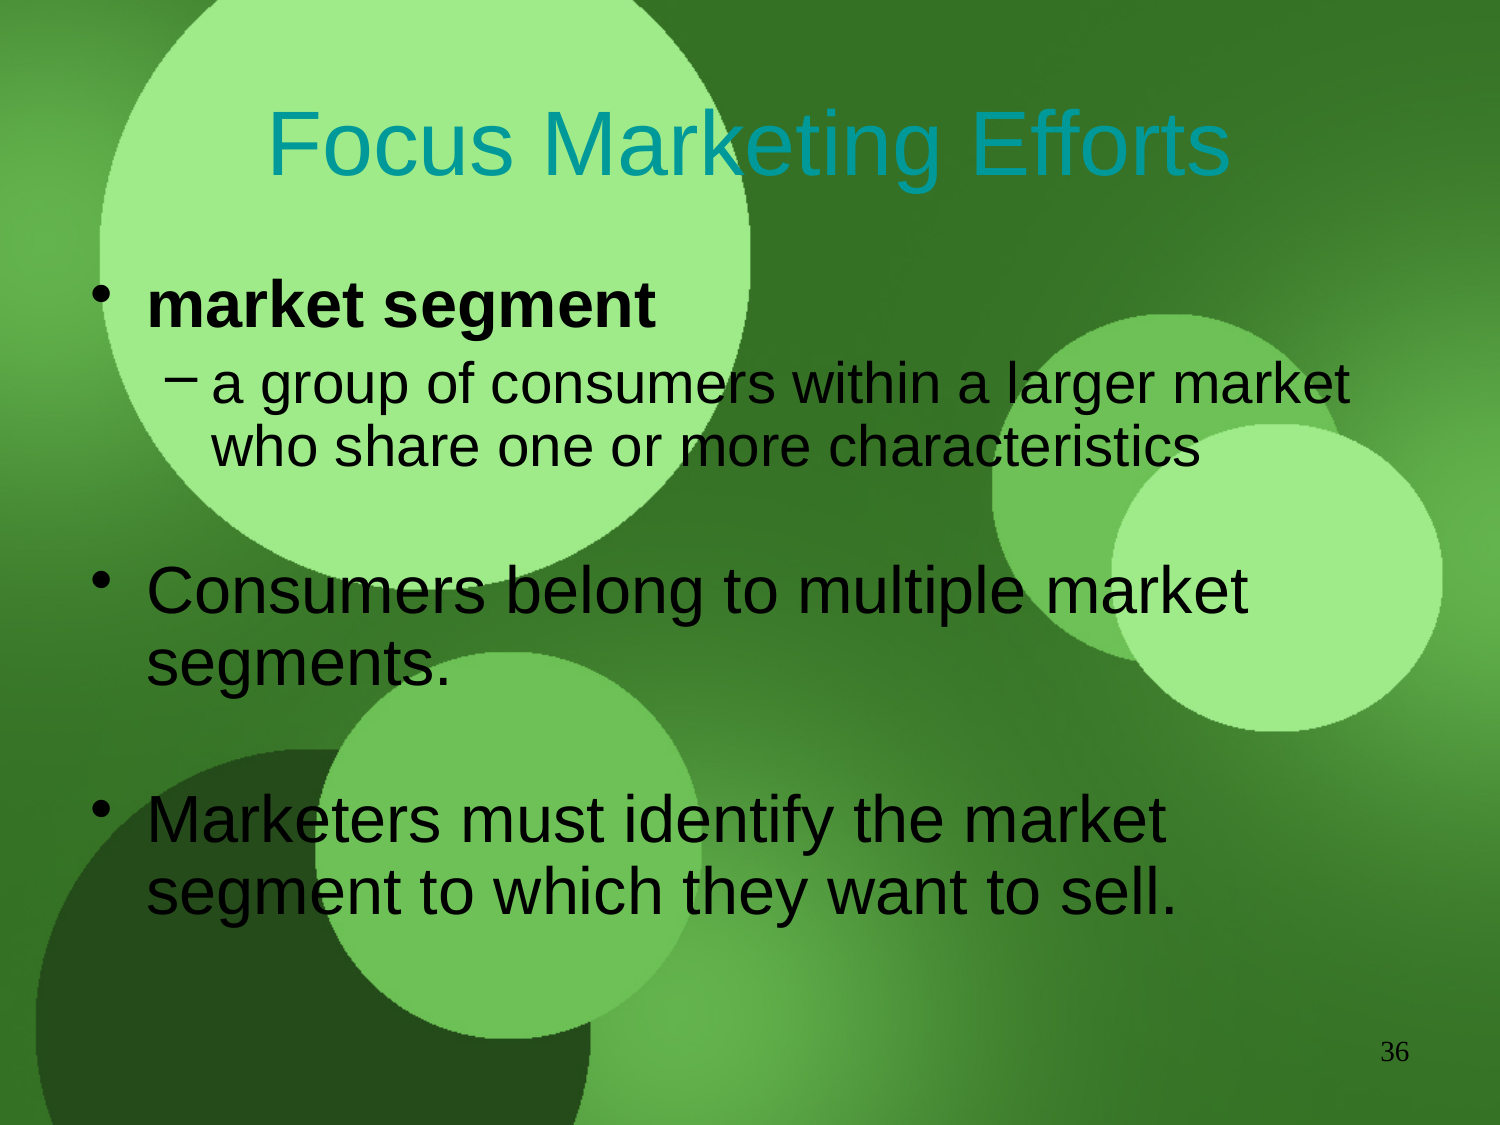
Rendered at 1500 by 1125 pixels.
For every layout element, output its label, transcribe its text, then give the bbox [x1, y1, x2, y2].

slide_number 36 [1074, 1024, 1426, 1103]
picture [0, 0, 1500, 1125]
list market segment a group of consumers within a larger market who share one or more characteristics Consumers belong to multiple market segments. Marketers must identify the market segment to which they want to sell. [74, 262, 1426, 1006]
title Focus Marketing Efforts [74, 44, 1426, 233]
